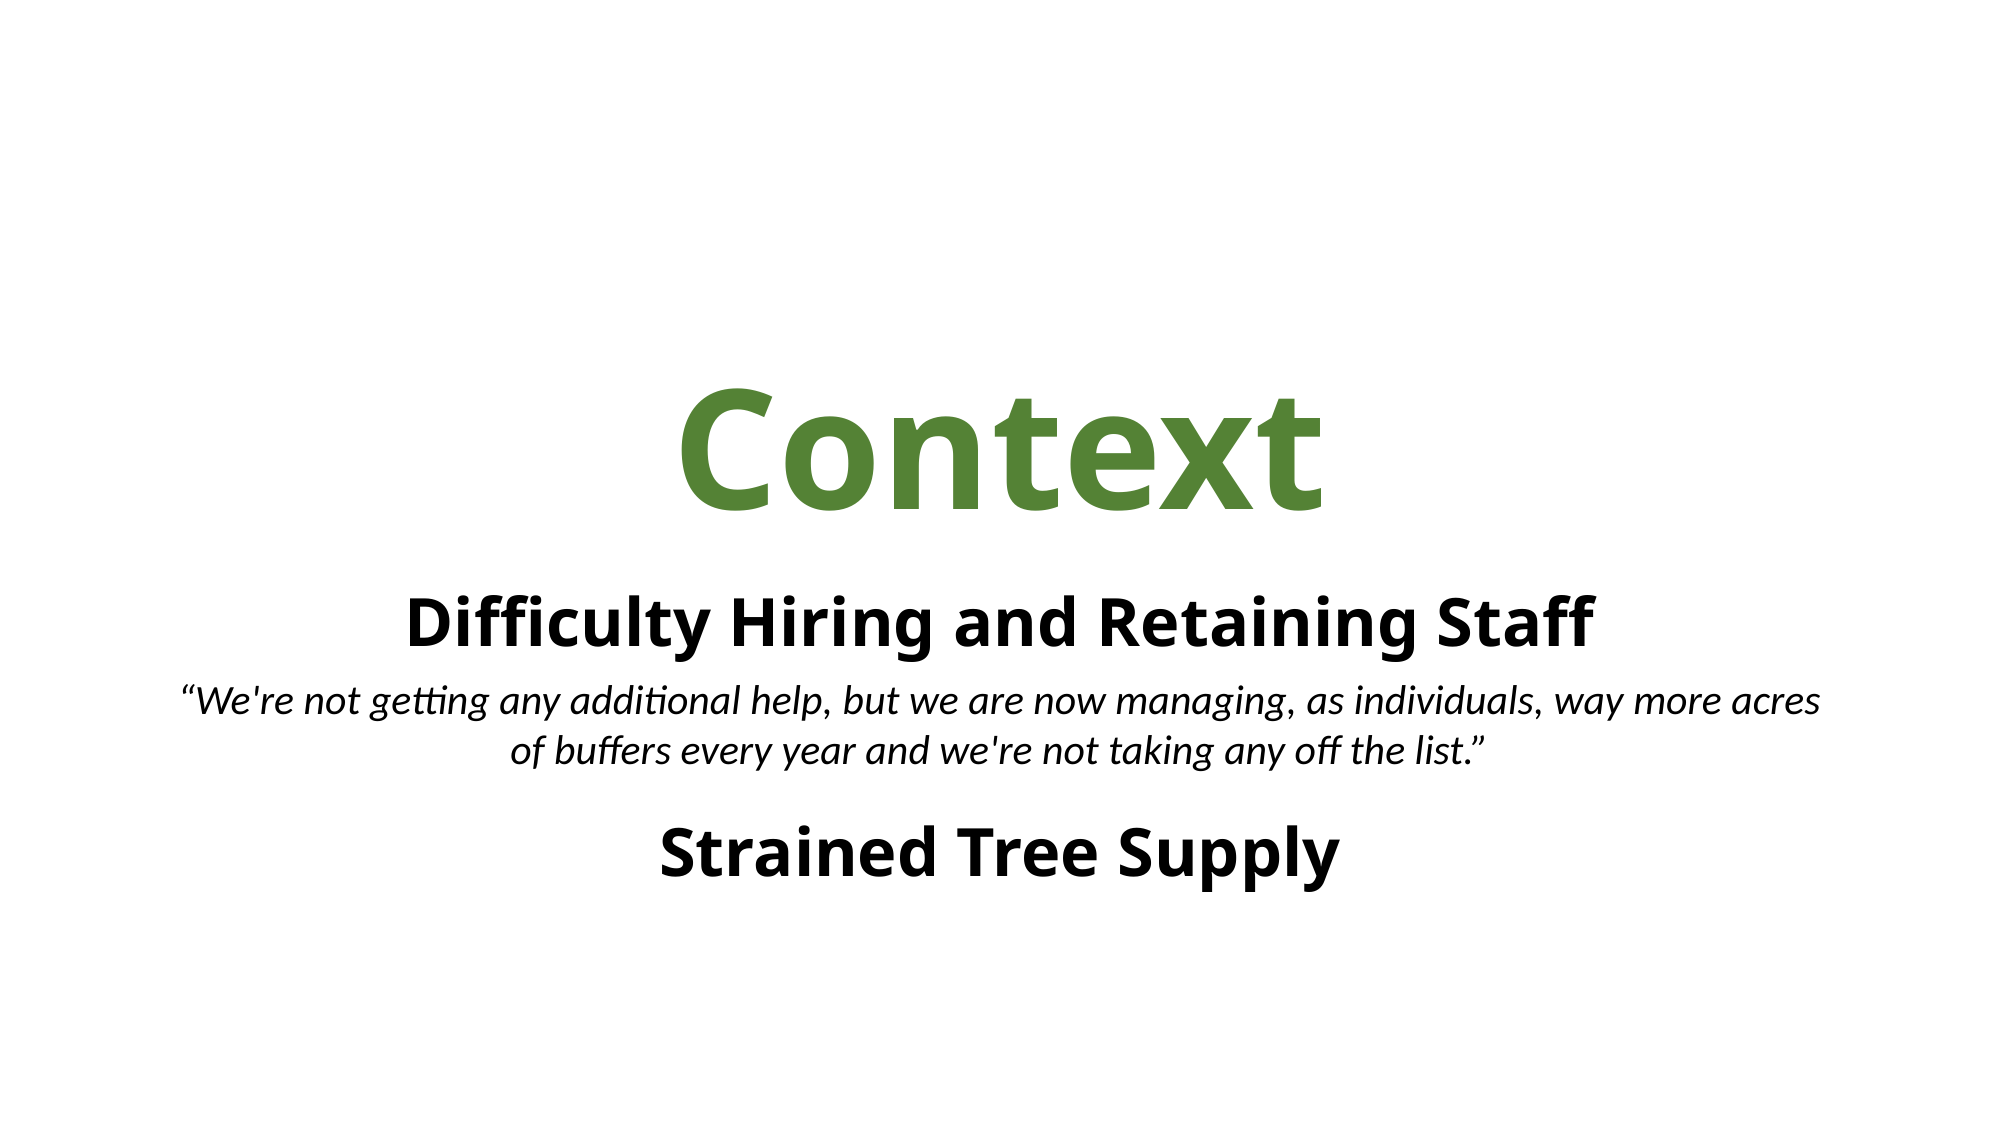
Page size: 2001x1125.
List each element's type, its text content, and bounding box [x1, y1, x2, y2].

text_box Context Difficulty Hiring and Retaining Staff “We're not getting any additional help, but we are now managing, as individuals, way more acres of buffers every year and we're not taking any off the list.” Strained Tree Supply [108, 335, 1892, 898]
